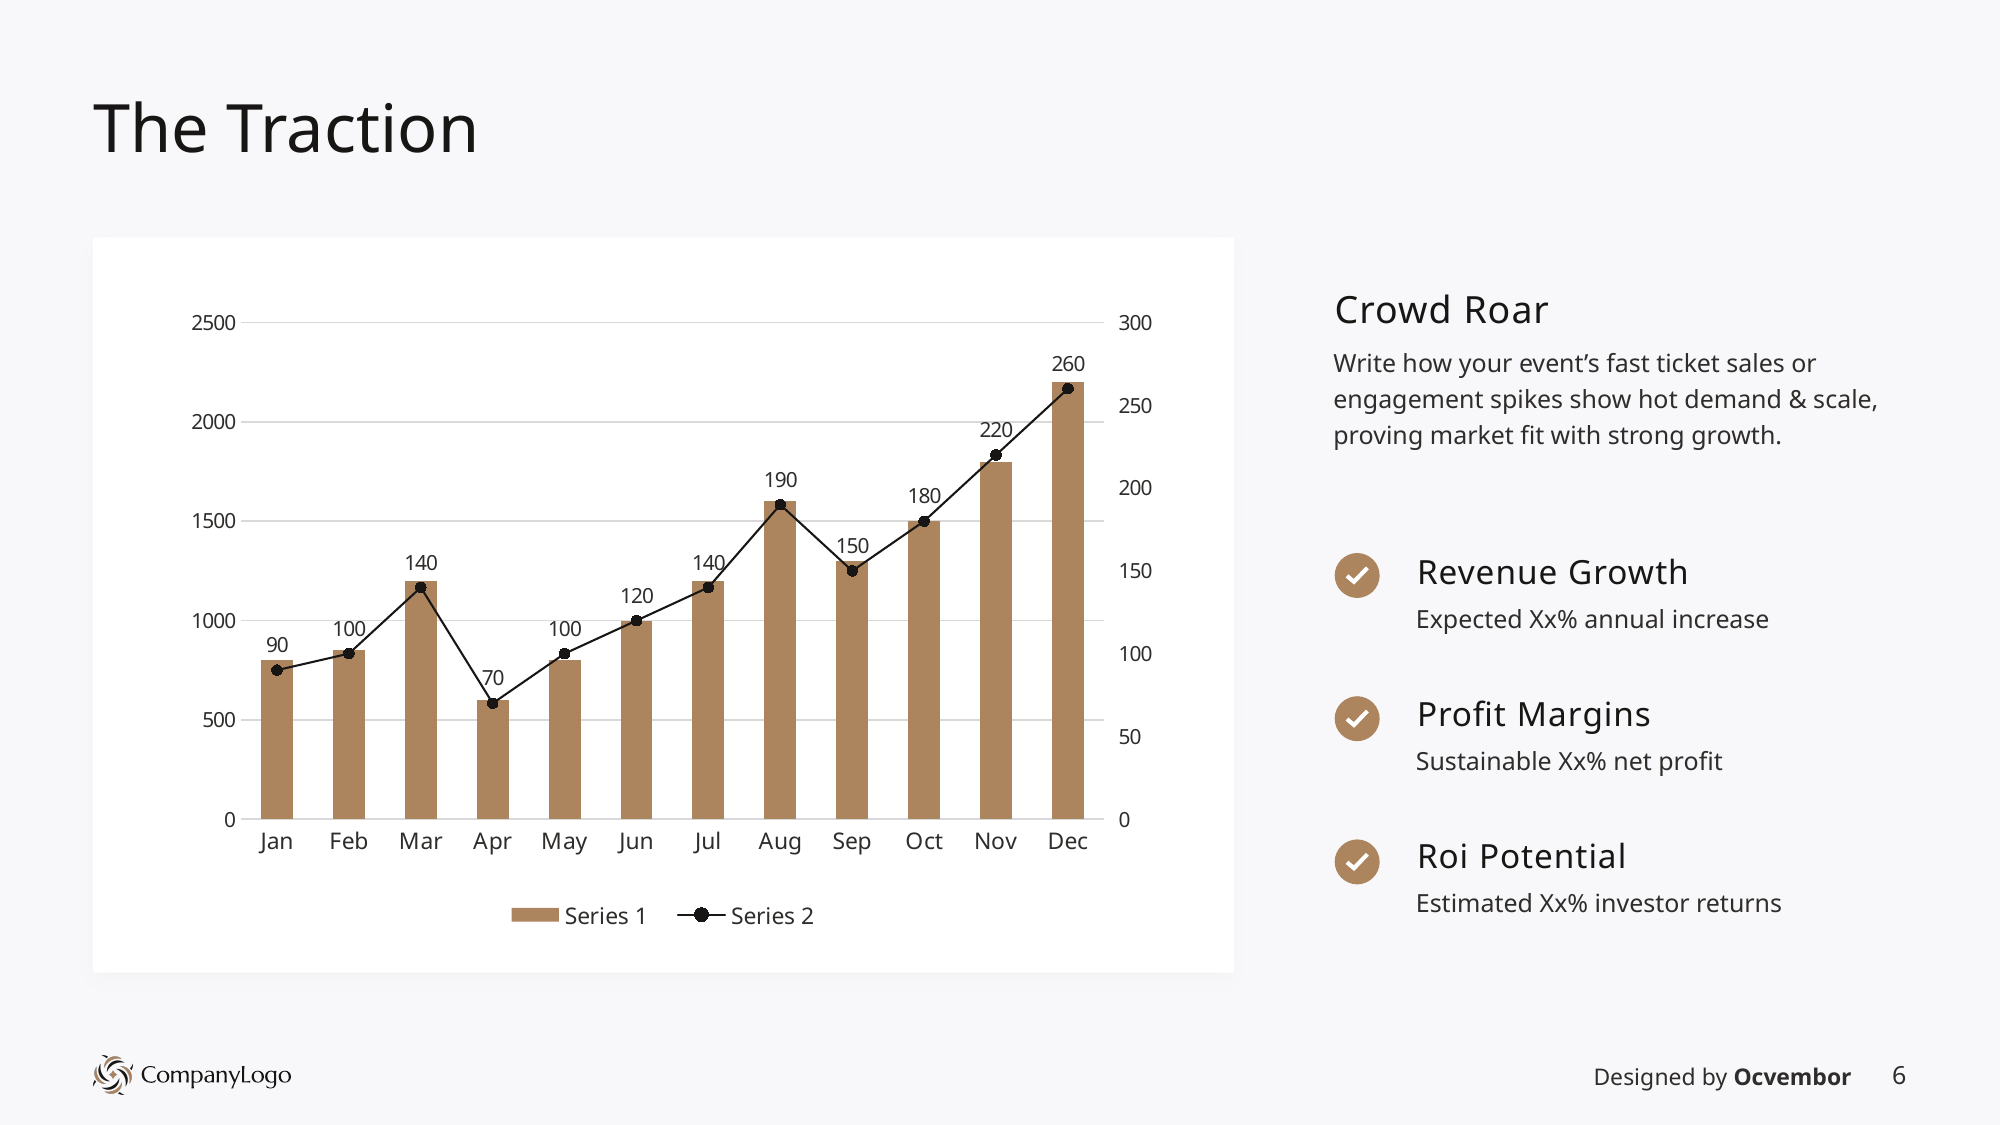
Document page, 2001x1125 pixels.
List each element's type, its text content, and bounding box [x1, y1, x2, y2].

text_box Write how your event’s fast ticket sales or engagement spikes show hot demand & scale, proving market fit with strong growth. [1333, 342, 1907, 450]
text_box Estimated Xx% investor returns [1415, 882, 1857, 918]
text_box Sustainable Xx% net profit [1415, 739, 1857, 776]
text_box Crowd Roar [1333, 286, 1907, 332]
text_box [1334, 839, 1380, 885]
title The Traction [93, 85, 1907, 162]
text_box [1334, 552, 1380, 599]
text_box Revenue Growth [1415, 551, 1857, 592]
text_box Roi Potential [1415, 835, 1857, 876]
text_box Expected Xx% annual increase [1415, 597, 1857, 634]
chart [136, 305, 1191, 938]
text_box Profit Margins [1415, 693, 1857, 734]
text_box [1334, 695, 1380, 742]
picture [93, 1055, 133, 1095]
text_box [92, 237, 1235, 973]
